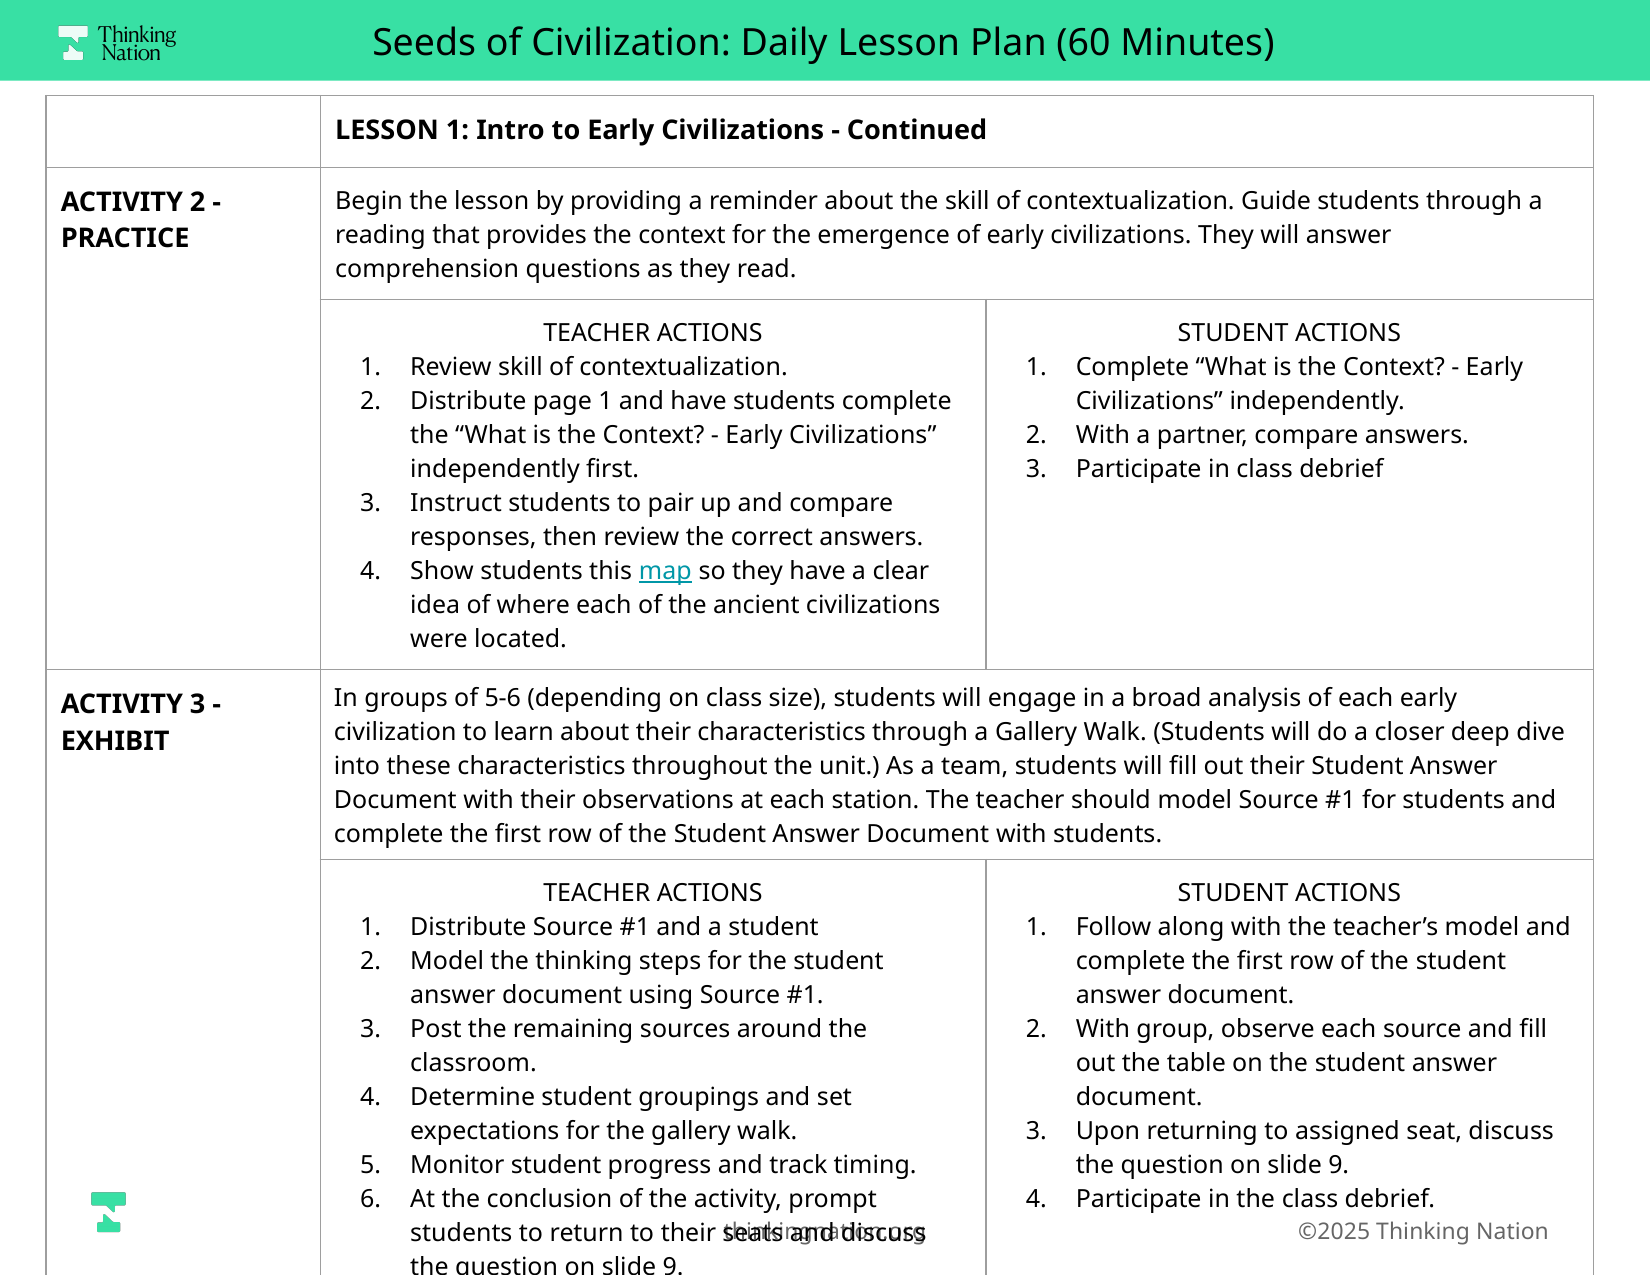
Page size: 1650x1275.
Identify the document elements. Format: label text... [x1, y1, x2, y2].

table_cell STUDENT ACTIONS Follow along with the teacher’s model and complete the first row of the student answer document. With group, observe each source and fill out the table on the student answer document. Upon returning to assigned seat, discuss the question on slide 9. Participate in the class debrief. [987, 860, 1593, 1275]
table_cell TEACHER ACTIONS Review skill of contextualization. Distribute page 1 and have students complete the “What is the Context? - Early Civilizations” independently first. Instruct students to pair up and compare responses, then review the correct answers. Show students this map so they have a clear idea of where each of the ancient civilizations were located. [321, 300, 985, 669]
picture [45, 14, 180, 85]
table_cell In groups of 5-6 (depending on class size), students will engage in a broad analysis of each early civilization to learn about their characteristics through a Gallery Walk. (Students will do a closer deep dive into these characteristics throughout the unit.) As a team, students will fill out their Student Answer Document with their observations at each station. The teacher should model Source #1 for students and complete the first row of the Student Answer Document with students. [321, 670, 1593, 859]
table_cell TEACHER ACTIONS Distribute Source #1 and a student Model the thinking steps for the student answer document using Source #1. Post the remaining sources around the classroom. Determine student groupings and set expectations for the gallery walk. Monitor student progress and track timing. At the conclusion of the activity, prompt students to return to their seats and discuss the question on slide 9. Debrief the student answer document and discussion question as a class. [321, 860, 985, 1275]
table_cell Begin the lesson by providing a reminder about the skill of contextualization. Guide students through a reading that provides the context for the emergence of early civilizations. They will answer comprehension questions as they read. [321, 168, 1593, 299]
table_header [47, 96, 320, 167]
table_cell ACTIVITY 2 - PRACTICE [47, 168, 320, 669]
text_box Seeds of Civilization: Daily Lesson Plan (60 Minutes) [0, 0, 1650, 81]
picture [80, 1184, 136, 1240]
table_cell ACTIVITY 3 - EXHIBIT [47, 670, 320, 1275]
table_header LESSON 1: Intro to Early Civilizations - Continued [321, 96, 1593, 167]
table_cell STUDENT ACTIONS Complete “What is the Context? - Early Civilizations” independently. With a partner, compare answers. Participate in class debrief [987, 300, 1593, 669]
